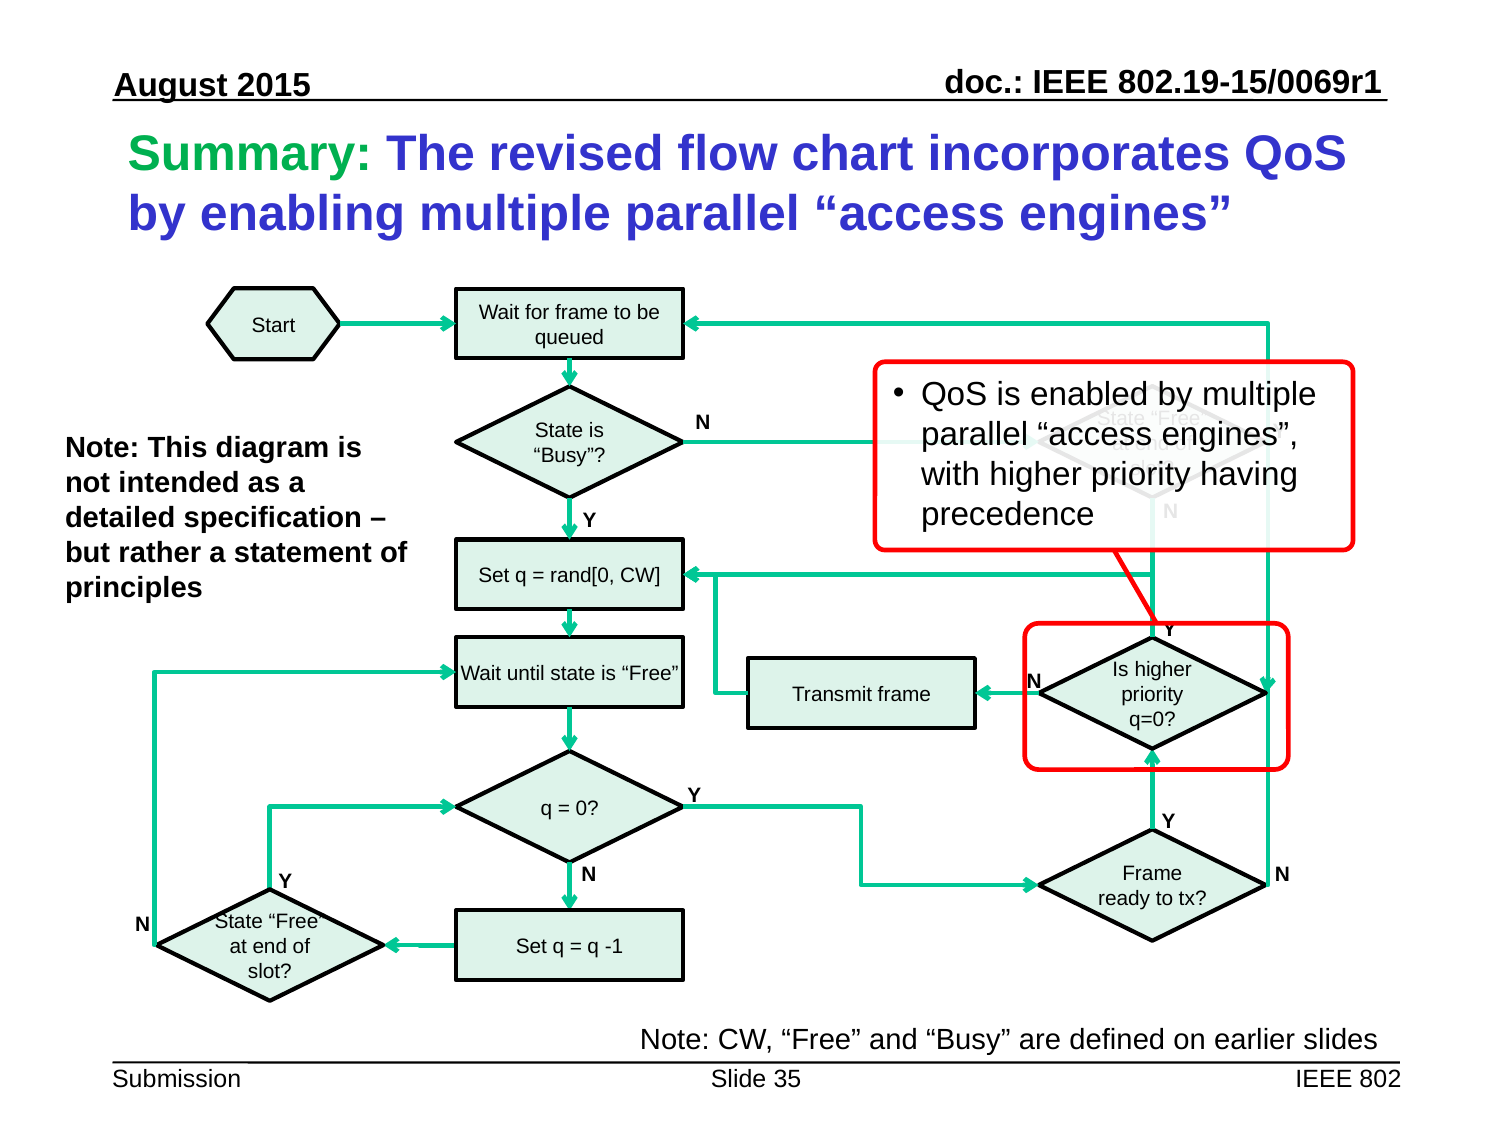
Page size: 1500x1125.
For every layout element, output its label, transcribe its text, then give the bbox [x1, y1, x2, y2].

footer IEEE 802 [1294, 1061, 1402, 1093]
text_box Note: This diagram is not intended as a detailed specification – but rather a statement of principles [49, 421, 117, 634]
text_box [122, 288, 1290, 1002]
title Summary: The revised flow chart incorporates QoS by enabling multiple parallel “access engines” [112, 112, 1388, 288]
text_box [1113, 549, 1157, 624]
slide_number Slide 35 [709, 1061, 803, 1093]
text_box Note: CW, “Free” and “Busy” are defined on earlier slides [624, 1012, 1400, 1058]
text_box QoS is enabled by multiple parallel “access engines”, with higher priority having precedence [1294, 361, 1354, 551]
